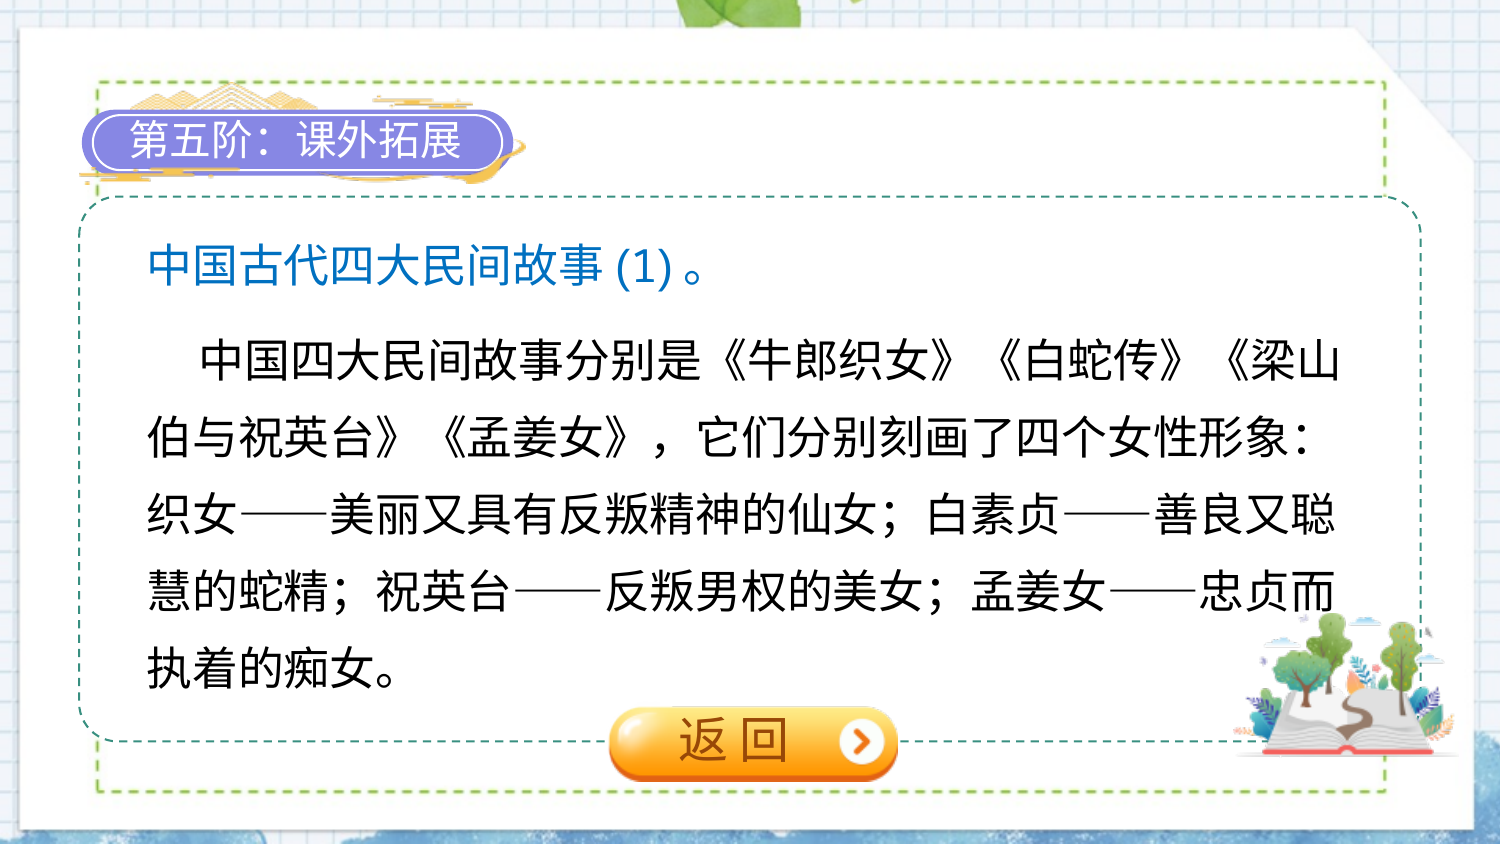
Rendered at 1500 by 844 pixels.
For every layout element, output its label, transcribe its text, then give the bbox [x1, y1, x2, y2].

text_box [602, 694, 898, 782]
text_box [79, 82, 526, 185]
text_box 中国古代四大民间故事(1)。 [131, 229, 754, 300]
text_box 中国四大民间故事分别是《牛郎织女》《白蛇传》《梁山伯与祝英台》《孟姜女》，它们分别刻画了四个女性形象：织女——美丽又具有反叛精神的仙女；白素贞——善良又聪慧的蛇精；祝英台——反叛男权的美女；孟姜女——忠贞而执着的痴女。 [131, 302, 1363, 702]
picture [0, 0, 1500, 844]
text_box 原文片段 [78, 195, 1422, 743]
